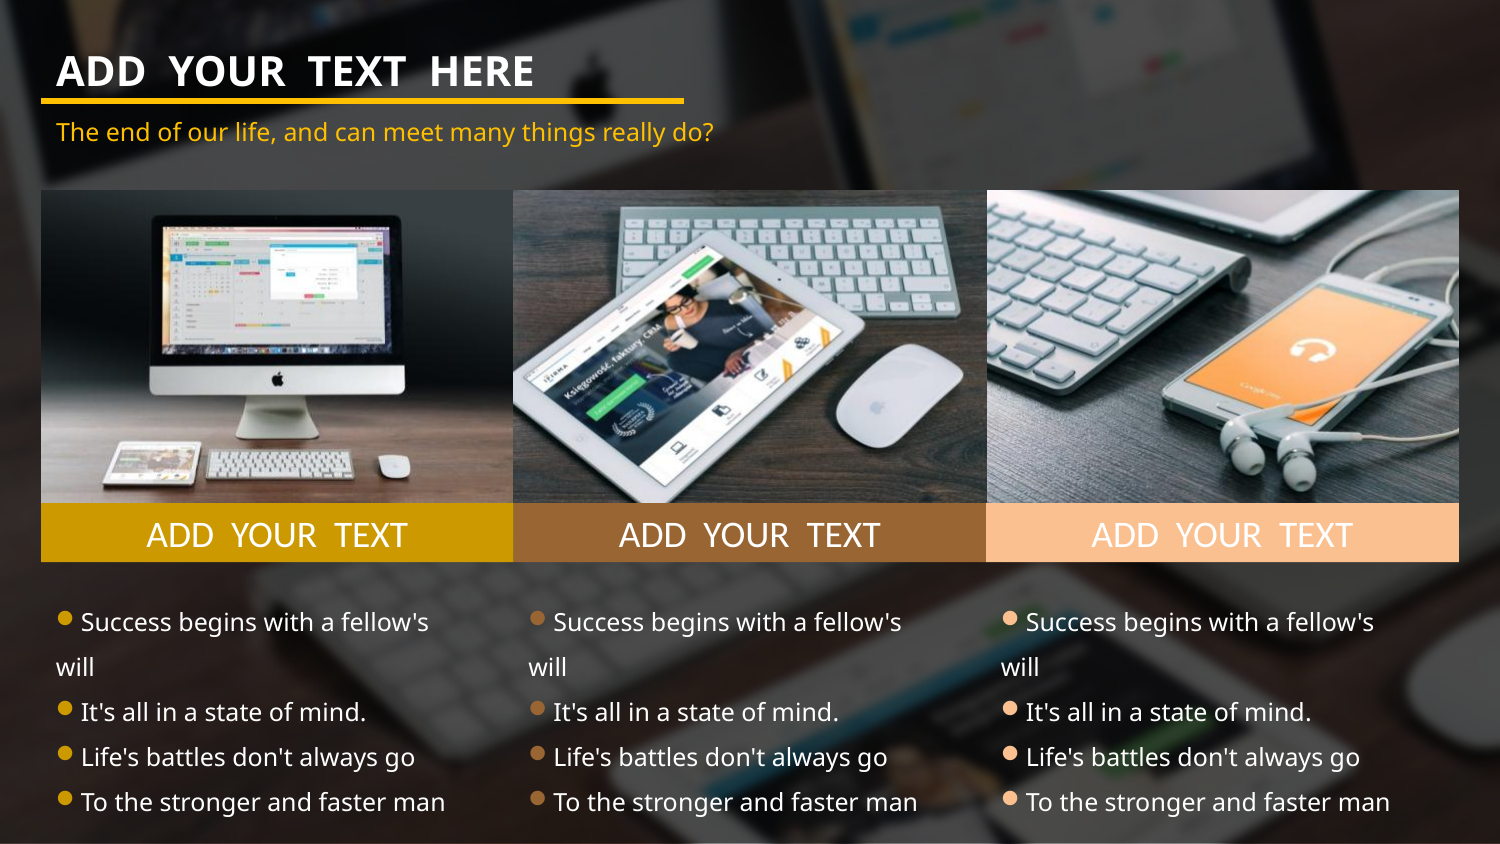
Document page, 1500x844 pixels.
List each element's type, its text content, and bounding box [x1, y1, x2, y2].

text_box Success begins with a fellow's will It's all in a state of mind. Life's battles don't always go To the stronger and faster man [513, 584, 950, 824]
picture [0, 0, 1500, 844]
text_box ADD YOUR TEXT [512, 513, 984, 564]
text_box Success begins with a fellow's will It's all in a state of mind. Life's battles don't always go To the stronger and faster man [41, 584, 477, 824]
text_box ADD YOUR TEXT [39, 512, 512, 564]
text_box Success begins with a fellow's will It's all in a state of mind. Life's battles don't always go To the stronger and faster man [986, 584, 1422, 824]
text_box ADD YOUR TEXT [984, 510, 1461, 564]
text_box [41, 12, 751, 149]
